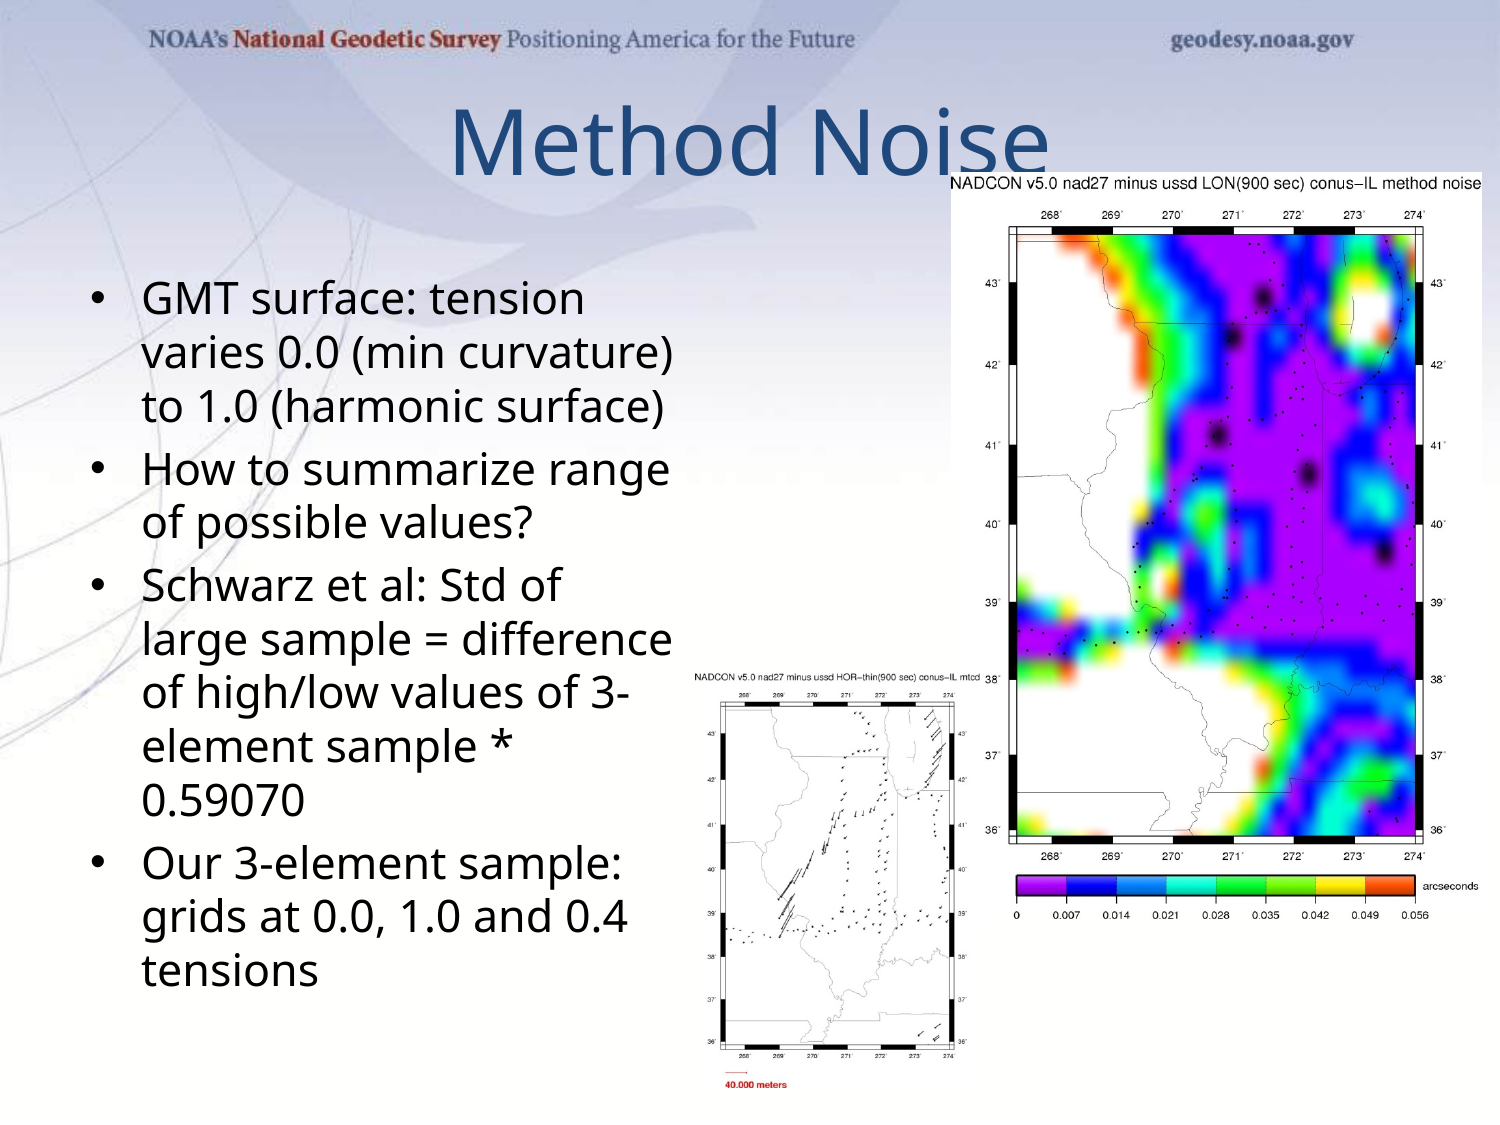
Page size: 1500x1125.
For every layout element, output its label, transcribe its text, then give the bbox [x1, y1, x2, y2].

list GMT surface: tension varies 0.0 (min curvature) to 1.0 (harmonic surface) How to summarize range of possible values? Schwarz et al: Std of large sample = difference of high/low values of 3-element sample * 0.59070 Our 3-element sample: grids at 0.0, 1.0 and 0.4 tensions [75, 262, 696, 1005]
picture [0, 0, 1500, 1122]
title Method Noise [75, 45, 1425, 233]
